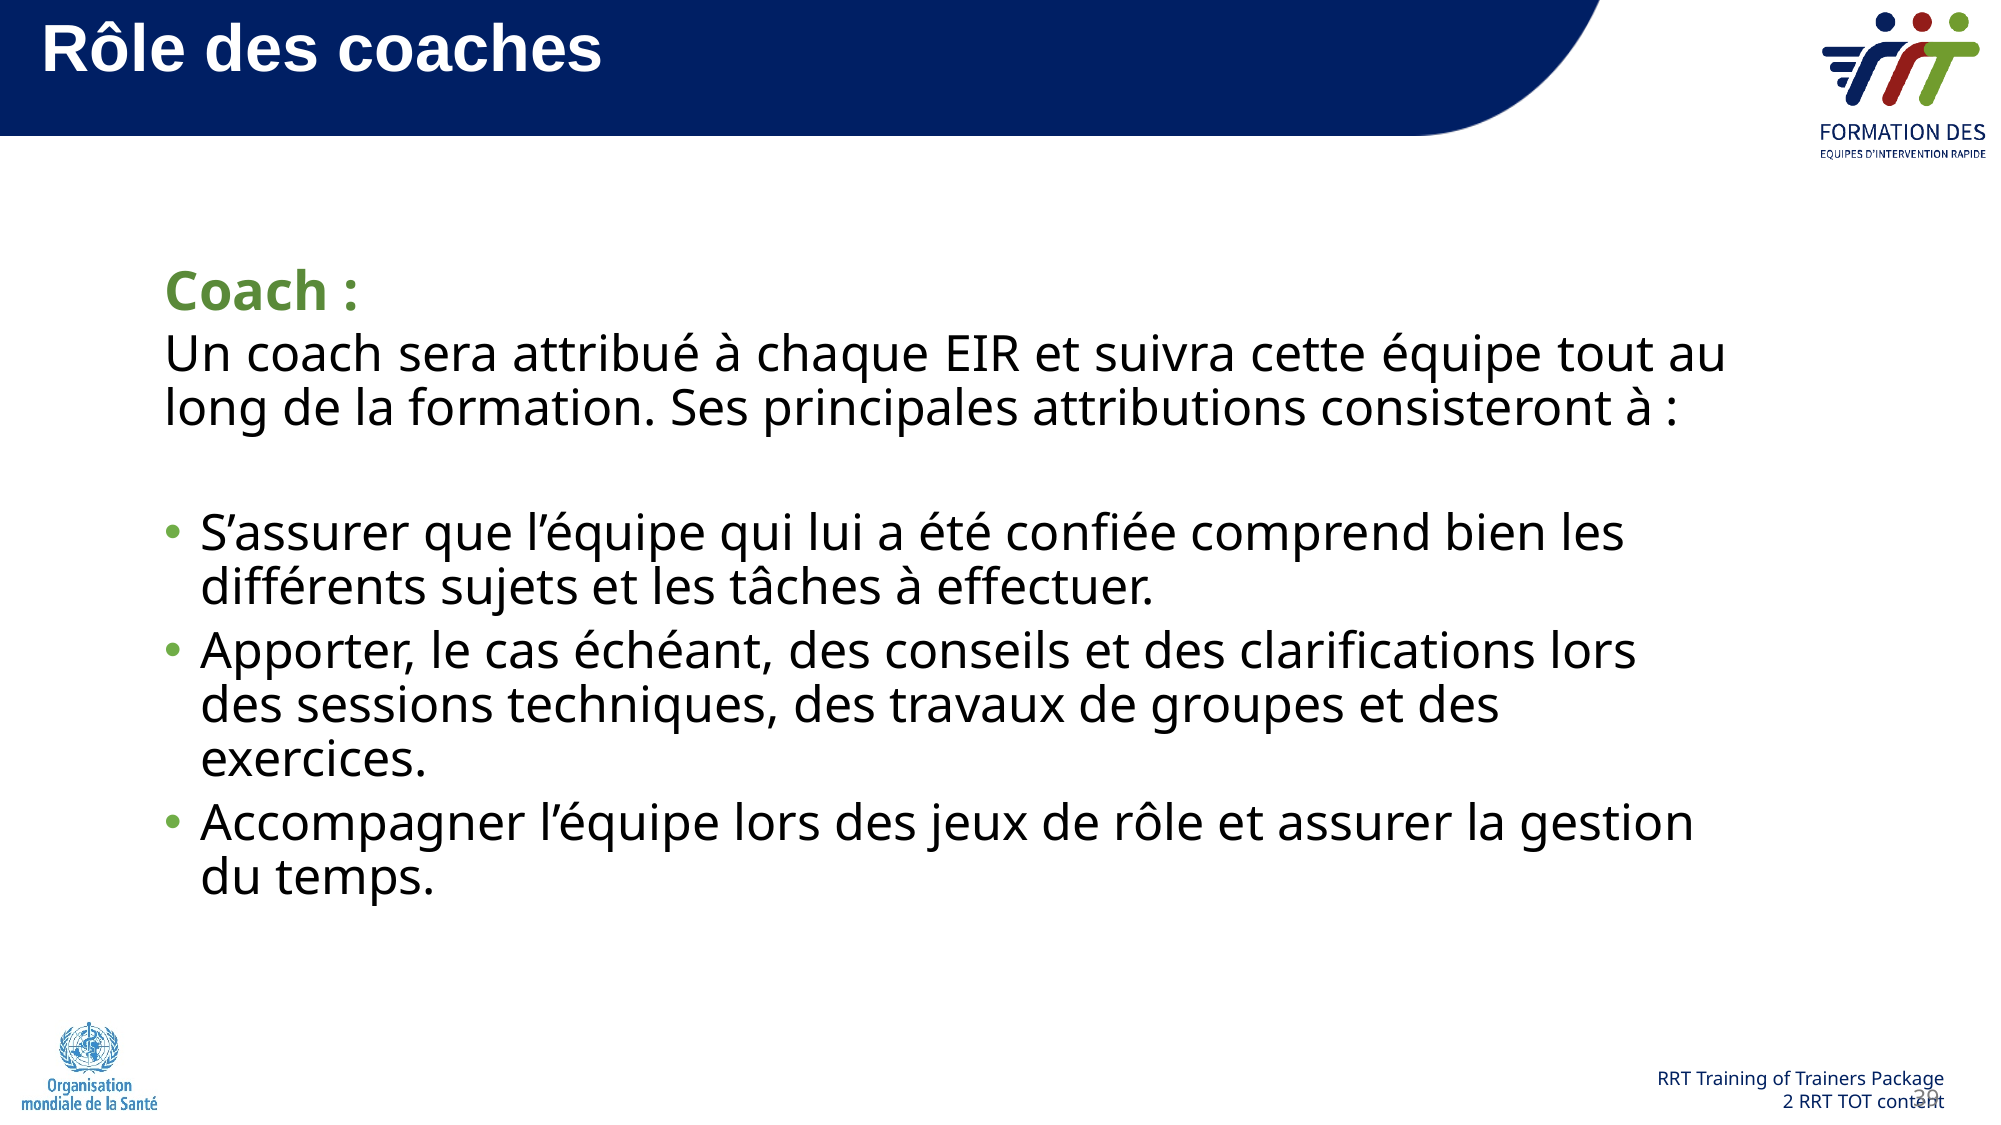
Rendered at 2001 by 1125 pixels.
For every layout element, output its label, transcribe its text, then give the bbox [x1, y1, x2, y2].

picture [1820, 11, 1986, 160]
title Rôle des coaches [33, 0, 1200, 104]
list Coach : Un coach sera attribué à chaque EIR et suivra cette équipe tout au long de la formation. Ses principales attributions consisteront à : S’assurer que l’équipe qui lui a été confiée comprend bien les différents sujets et les tâches à effectuer. Apporter, le cas échéant, des conseils et des clarifications lors des sessions techniques, des travaux de groupes et des exercices. Accompagner l’équipe lors des jeux de rôle et assurer la gestion du temps. [156, 255, 1738, 1021]
picture [0, 0, 1623, 136]
picture [20, 1020, 158, 1111]
